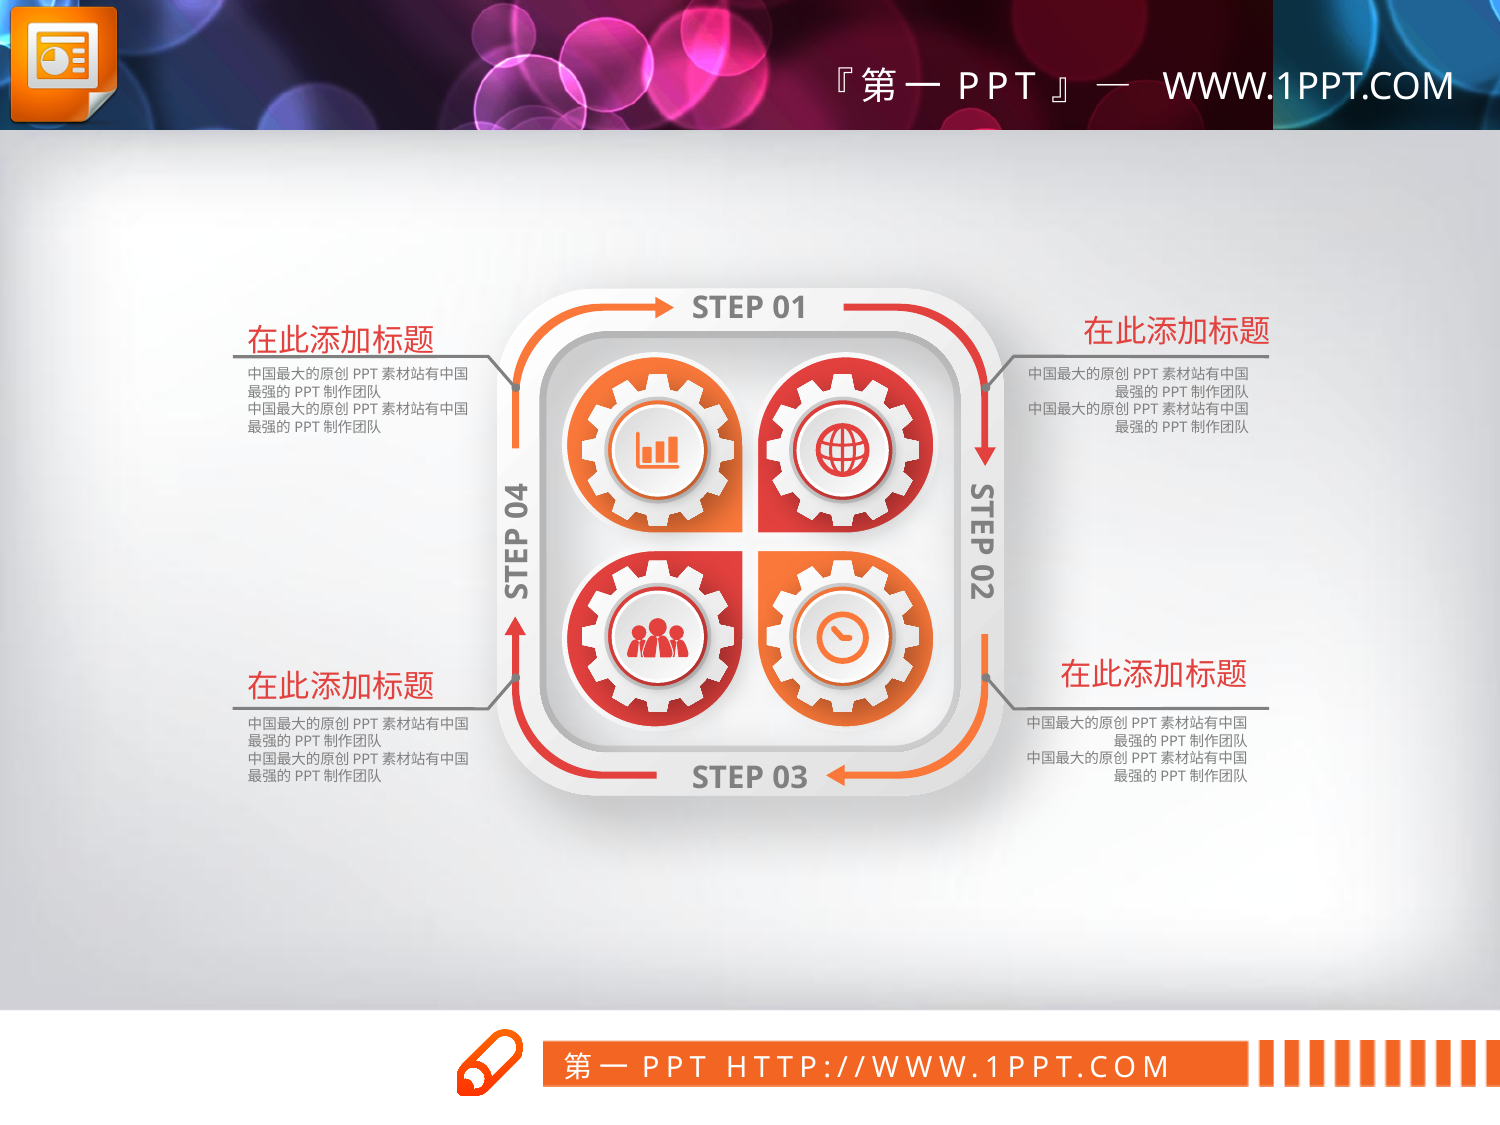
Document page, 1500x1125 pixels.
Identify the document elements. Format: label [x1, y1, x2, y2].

text_box [490, 281, 1009, 802]
picture [0, 0, 1500, 1012]
picture [543, 1040, 1500, 1087]
text_box [581, 374, 734, 526]
text_box [232, 312, 521, 444]
text_box [766, 560, 919, 713]
text_box [232, 658, 521, 794]
text_box [981, 304, 1308, 462]
text_box [981, 646, 1285, 811]
text_box [766, 374, 919, 526]
text_box [581, 560, 734, 713]
